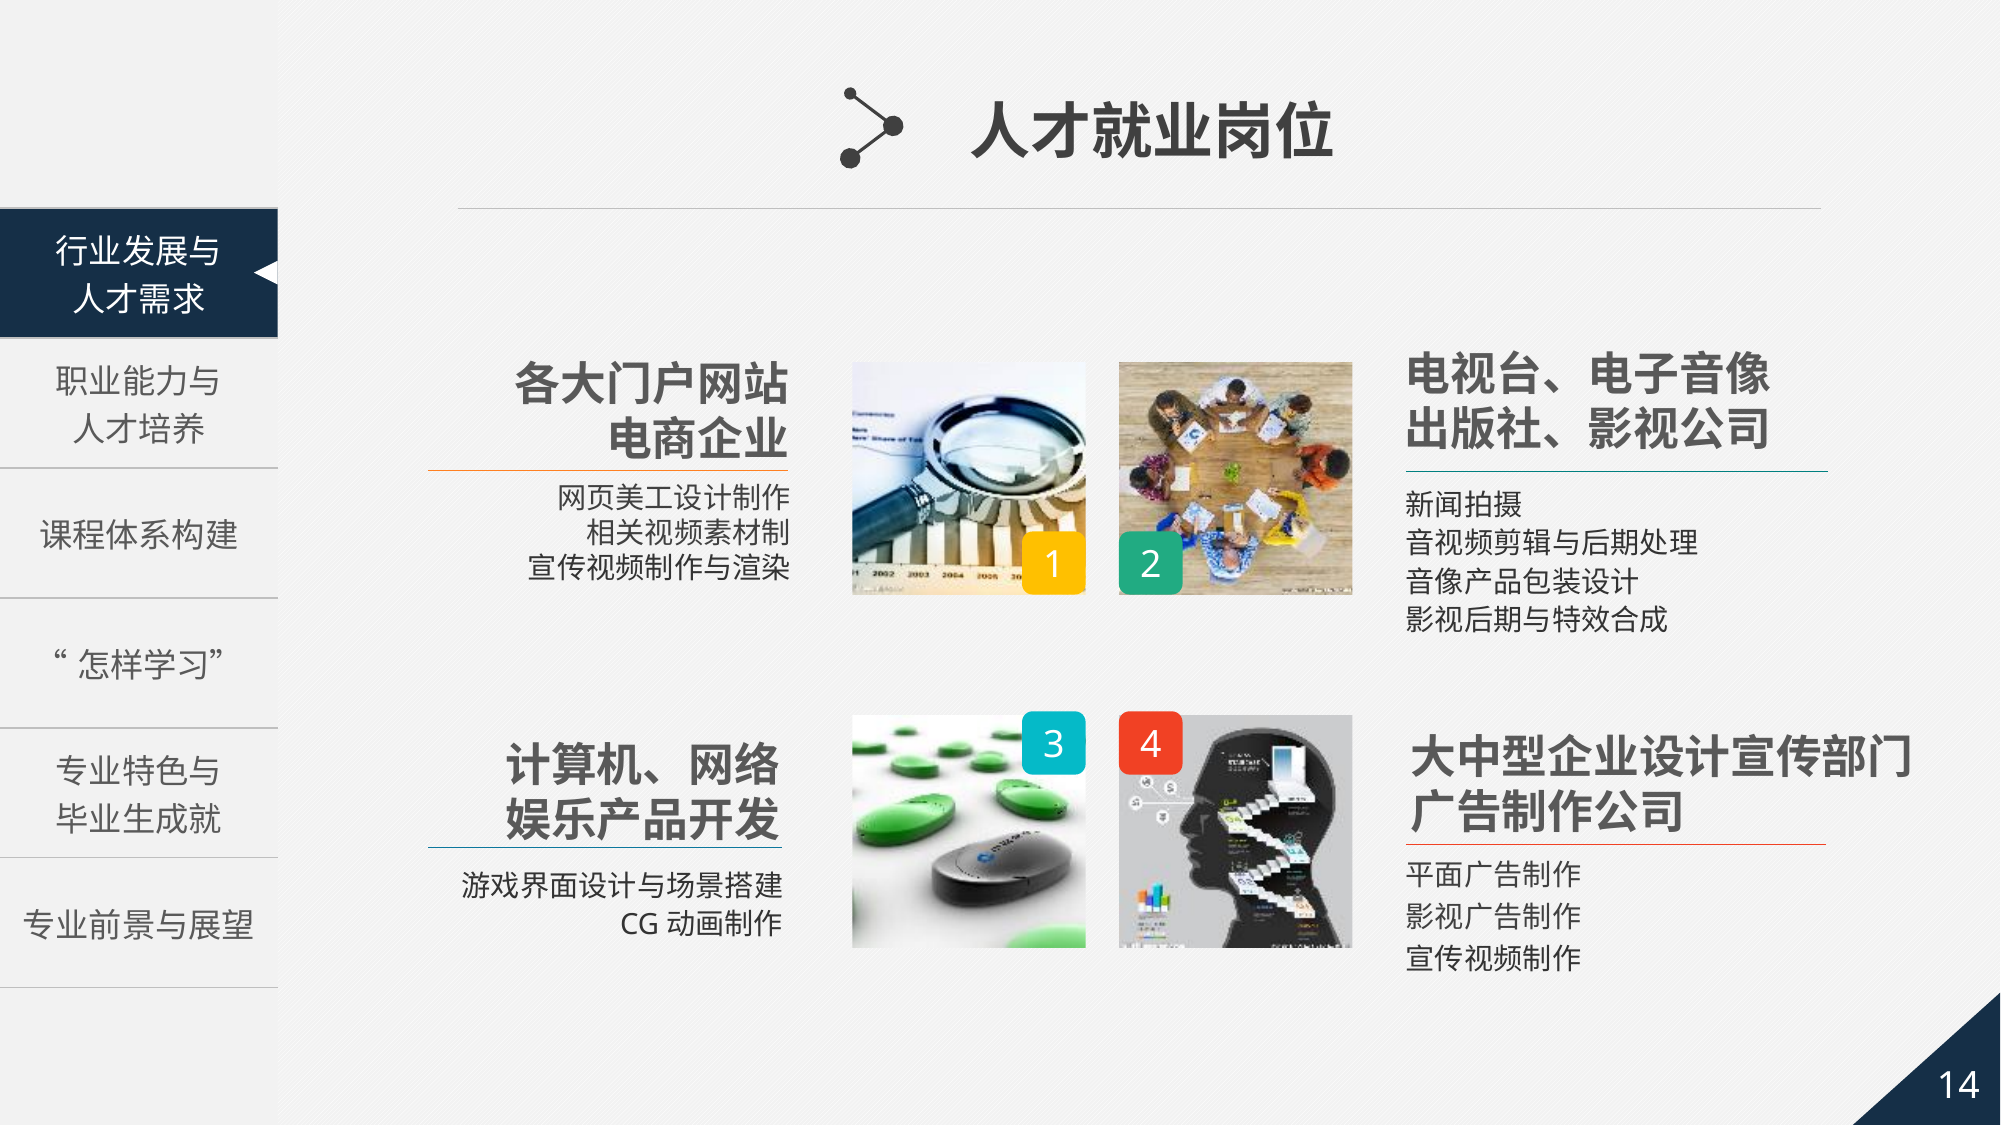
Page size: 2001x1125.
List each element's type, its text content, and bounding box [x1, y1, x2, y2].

text_box [1118, 715, 1353, 949]
text_box 1 [1020, 530, 1087, 596]
text_box [851, 362, 1087, 596]
text_box [1118, 362, 1353, 596]
text_box 平面广告制作 影视广告制作 宣传视频制作 [1392, 842, 1834, 1067]
text_box 计算机、网络 娱乐产品开发 [490, 728, 795, 853]
text_box 人才就业岗位 [954, 84, 1351, 173]
text_box 3 [1020, 710, 1087, 776]
text_box 各大门户网站 电商企业 [499, 346, 805, 472]
text_box 游戏界面设计与场景搭建 CG动画制作 [399, 857, 797, 948]
text_box 大中型企业设计宣传部门 广告制作公司 [1395, 720, 1929, 846]
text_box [850, 93, 894, 159]
text_box 新闻拍摄 音视频剪辑与后期处理 音像产品包装设计 影视后期与特效合成 [1392, 475, 1835, 643]
text_box 2 [1117, 530, 1184, 596]
text_box [851, 715, 1087, 949]
text_box 电视台、电子音像 出版社、影视公司 [1390, 337, 1787, 463]
text_box 4 [1117, 710, 1184, 776]
text_box 网页美工设计制作 相关视频素材制 宣传视频制作与渲染 [399, 472, 805, 591]
